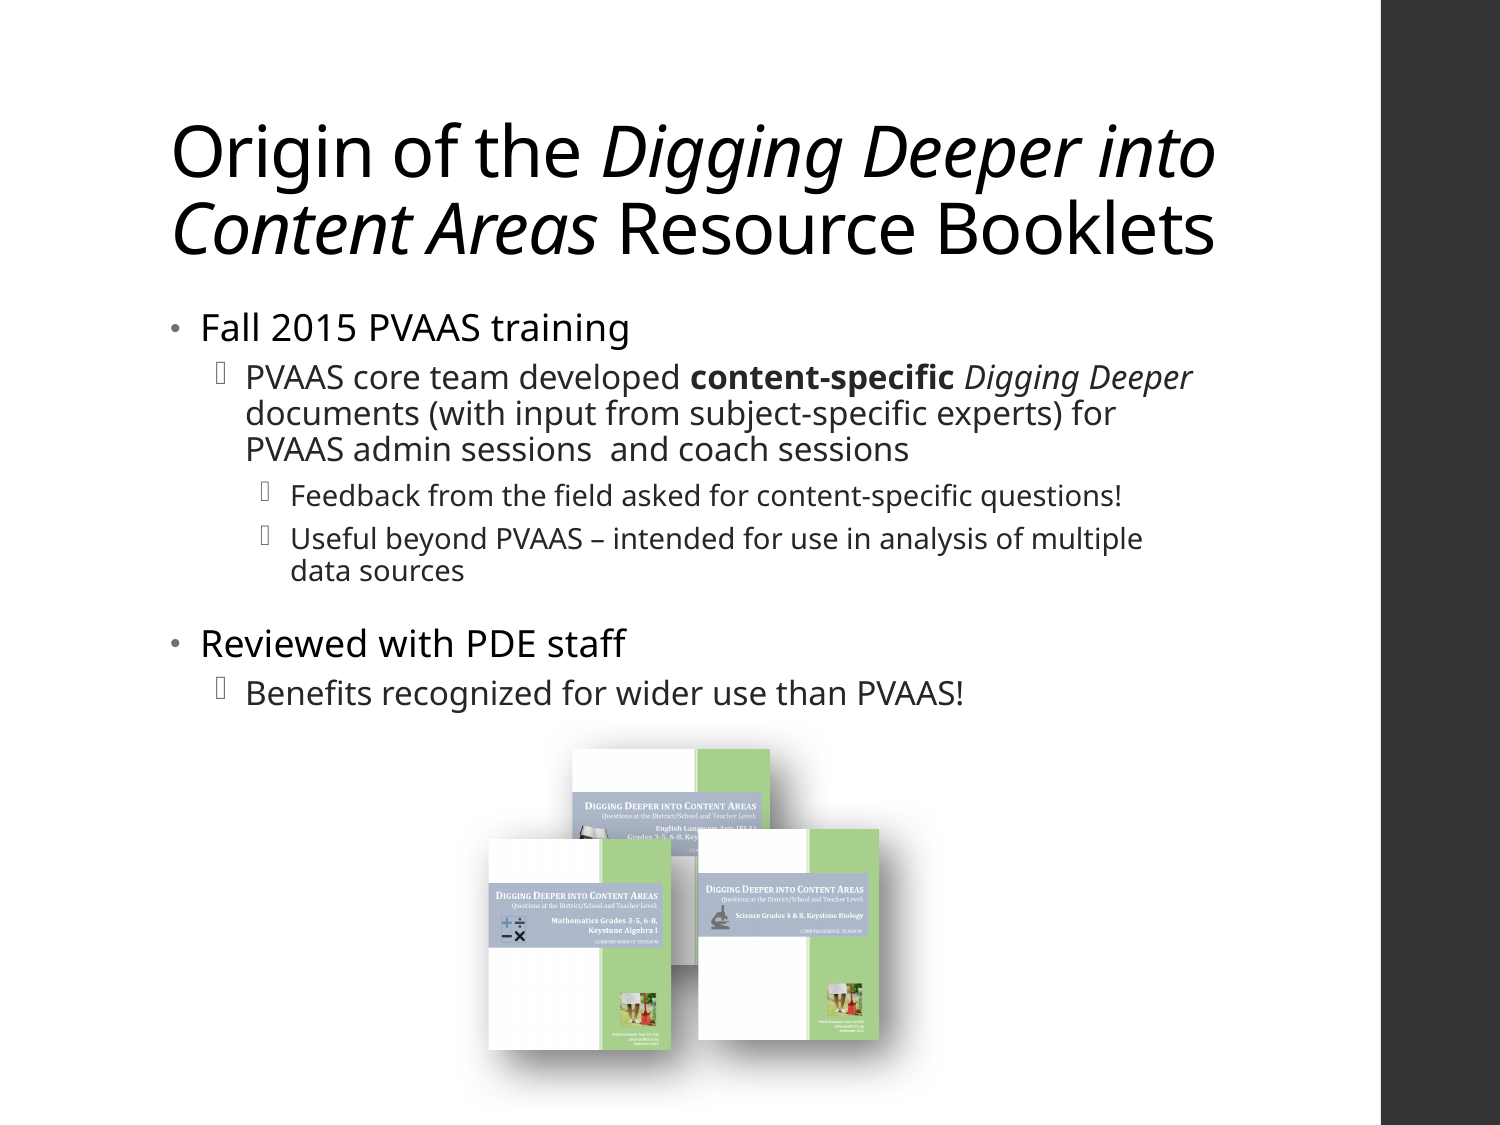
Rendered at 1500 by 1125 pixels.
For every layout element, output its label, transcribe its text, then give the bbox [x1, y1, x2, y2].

list Fall 2015 PVAAS training PVAAS core team developed content-specific Digging Deeper documents (with input from subject-specific experts) for PVAAS admin sessions and coach sessions Feedback from the field asked for content-specific questions! Useful beyond PVAAS – intended for use in analysis of multiple data sources Reviewed with PDE staff Benefits recognized for wider use than PVAAS! [155, 299, 1213, 1014]
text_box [488, 748, 880, 1051]
title Origin of the Digging Deeper into Content Areas Resource Booklets [155, 60, 1348, 278]
